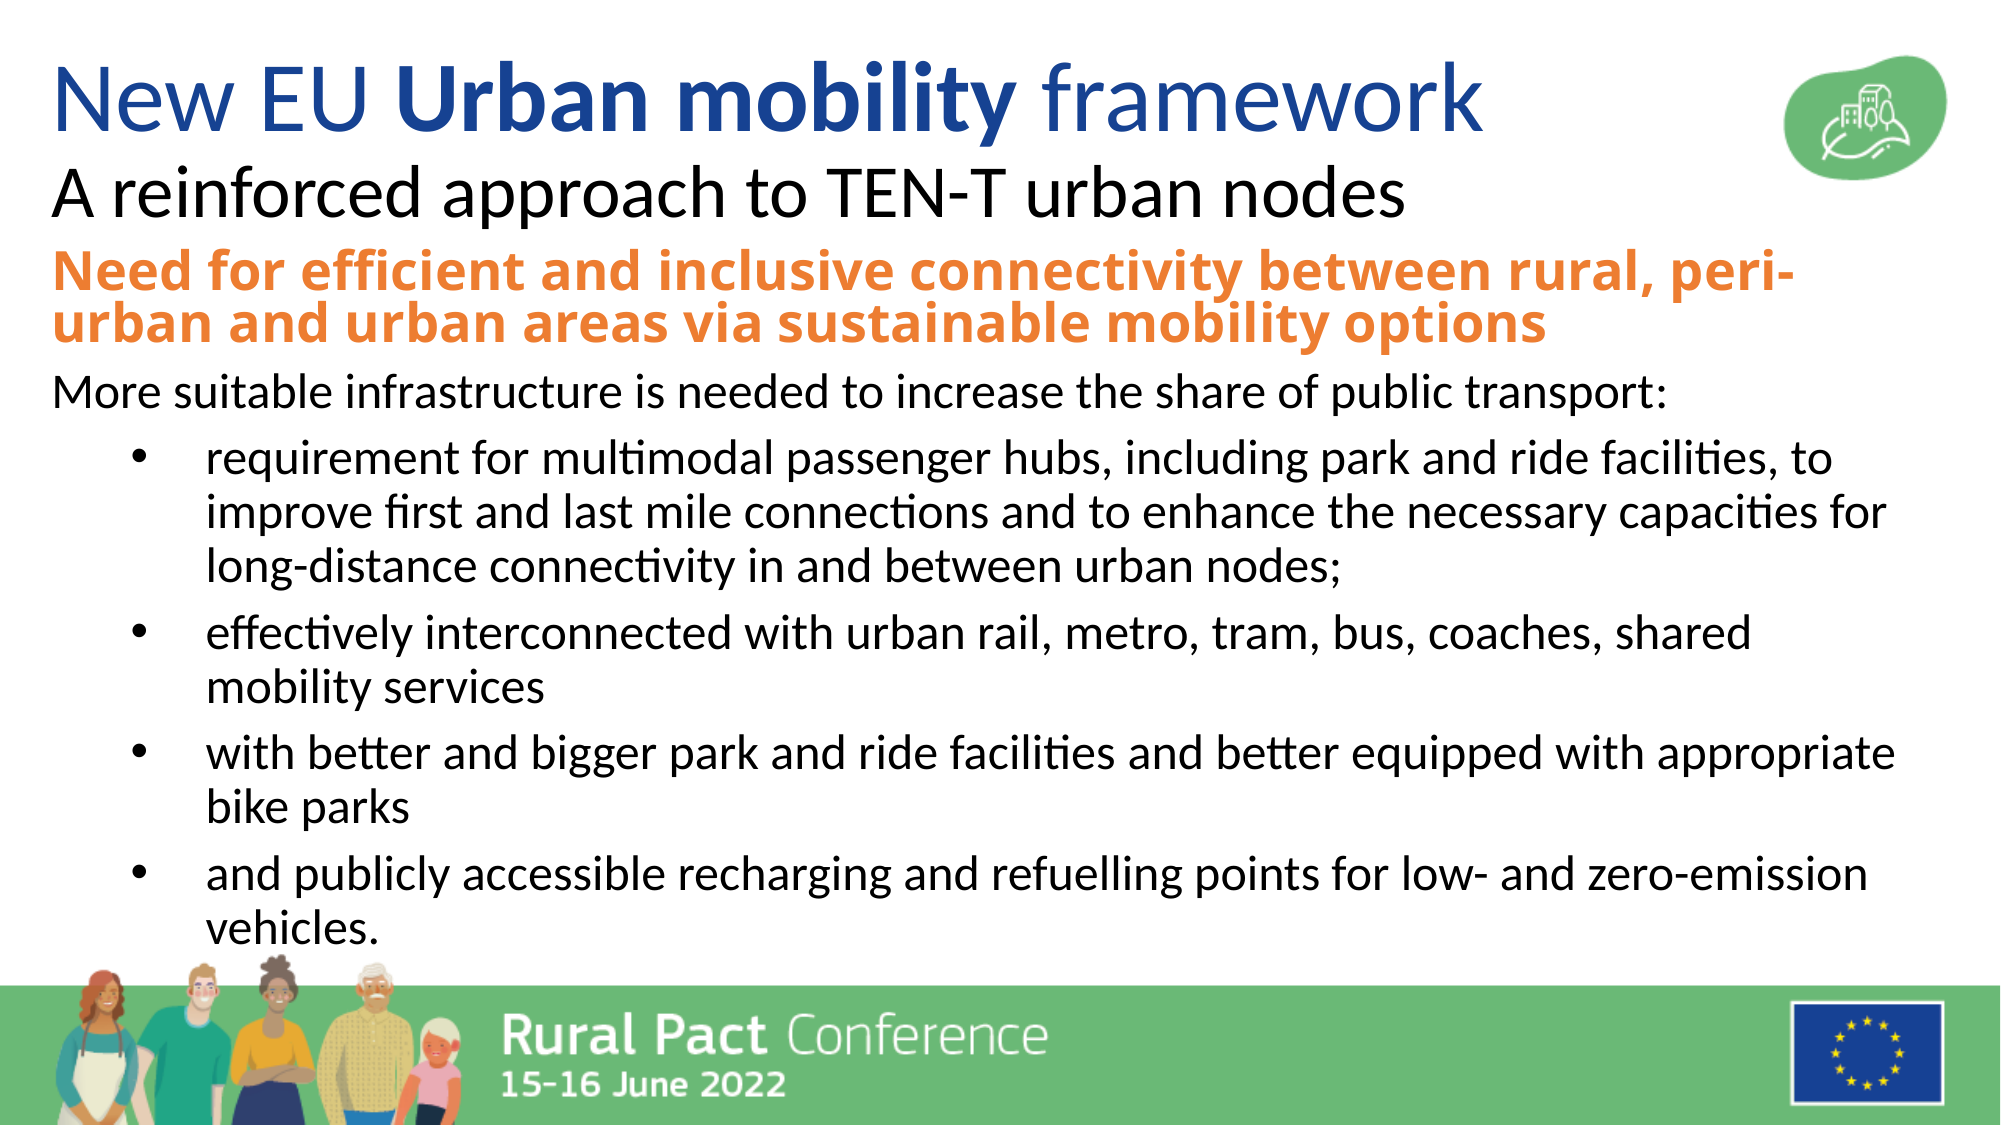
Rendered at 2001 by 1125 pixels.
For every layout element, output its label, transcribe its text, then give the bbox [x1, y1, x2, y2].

subtitle Need for efficient and inclusive connectivity between rural, peri-urban and urban areas via sustainable mobility options More suitable infrastructure is needed to increase the share of public transport: requirement for multimodal passenger hubs, including park and ride facilities, to improve first and last mile connections and to enhance the necessary capacities for long-distance connectivity in and between urban nodes; effectively interconnected with urban rail, metro, tram, bus, coaches, shared mobility services with better and bigger park and ride facilities and better equipped with appropriate bike parks and publicly accessible recharging and refuelling points for low- and zero-emission vehicles. [36, 241, 1932, 910]
picture [0, 0, 2001, 1125]
title New EU Urban mobility framework A reinforced approach to TEN-T urban nodes [36, 0, 1795, 241]
